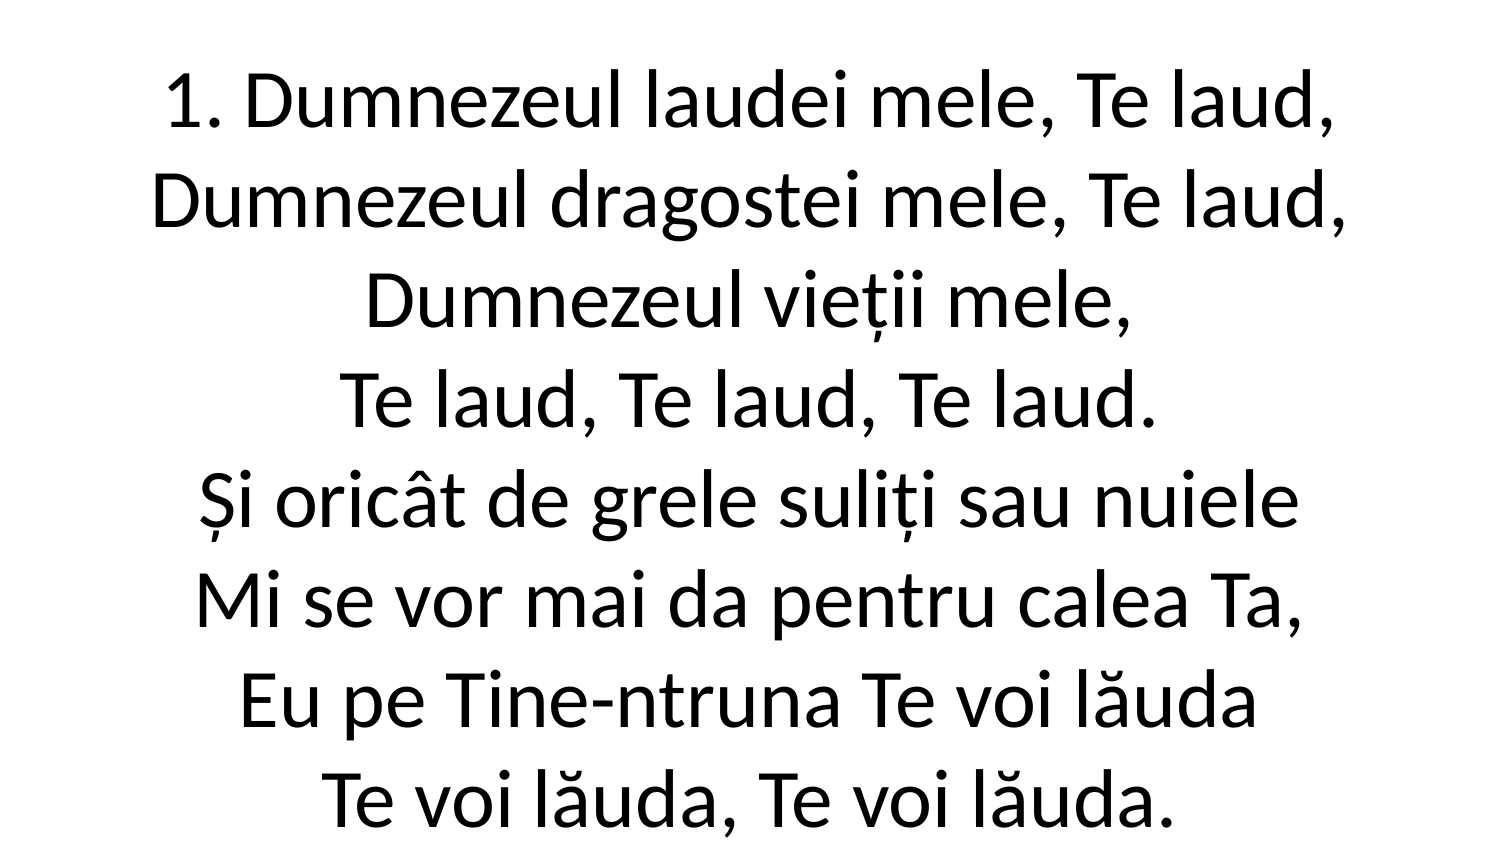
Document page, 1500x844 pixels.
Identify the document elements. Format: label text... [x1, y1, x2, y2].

text_box 1. Dumnezeul laudei mele, Te laud, Dumnezeul dragostei mele, Te laud, Dumnezeul vieții mele, Te laud, Te laud, Te laud. Și oricât de grele suliți sau nuiele Mi se vor mai da pentru calea Ta, Eu pe Tine-ntruna Te voi lăuda Te voi lăuda, Te voi lăuda. [135, 0, 1365, 844]
